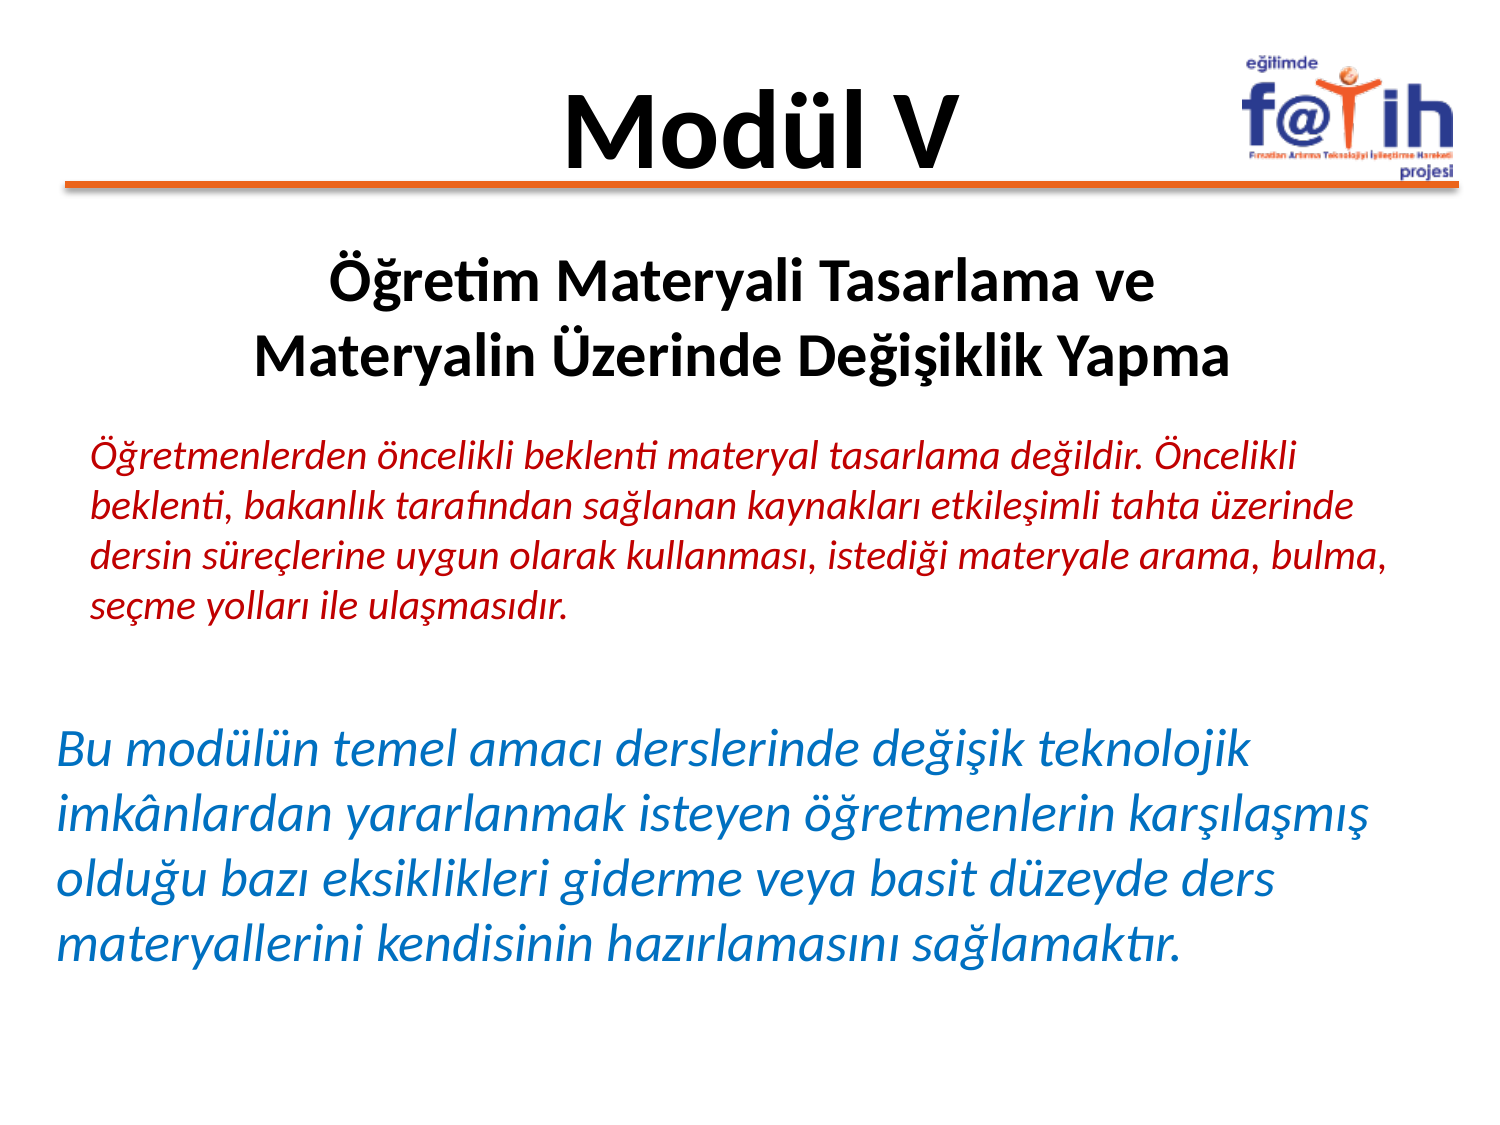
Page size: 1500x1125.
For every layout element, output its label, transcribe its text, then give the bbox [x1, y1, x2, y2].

title Modül V [123, 3, 1399, 245]
picture [1399, 54, 1453, 182]
text_box Öğretmenlerden öncelikli beklenti materyal tasarlama değildir. Öncelikli beklenti, bakanlık tarafından sağlanan kaynakları etkileşimli tahta üzerinde dersin süreçlerine uygun olarak kullanması, istediği materyale arama, bulma, seçme yolları ile ulaşmasıdır. [75, 420, 1434, 636]
text_box Bu modülün temel amacı derslerinde değişik teknolojik imkânlardan yararlanmak isteyen öğretmenlerin karşılaşmış olduğu bazı eksiklikleri giderme veya basit düzeyde ders materyallerini kendisinin hazırlamasını sağlamaktır. [41, 704, 1472, 992]
subtitle Öğretim Materyali Tasarlama ve Materyalin Üzerinde Değişiklik Yapma [218, 231, 1269, 409]
